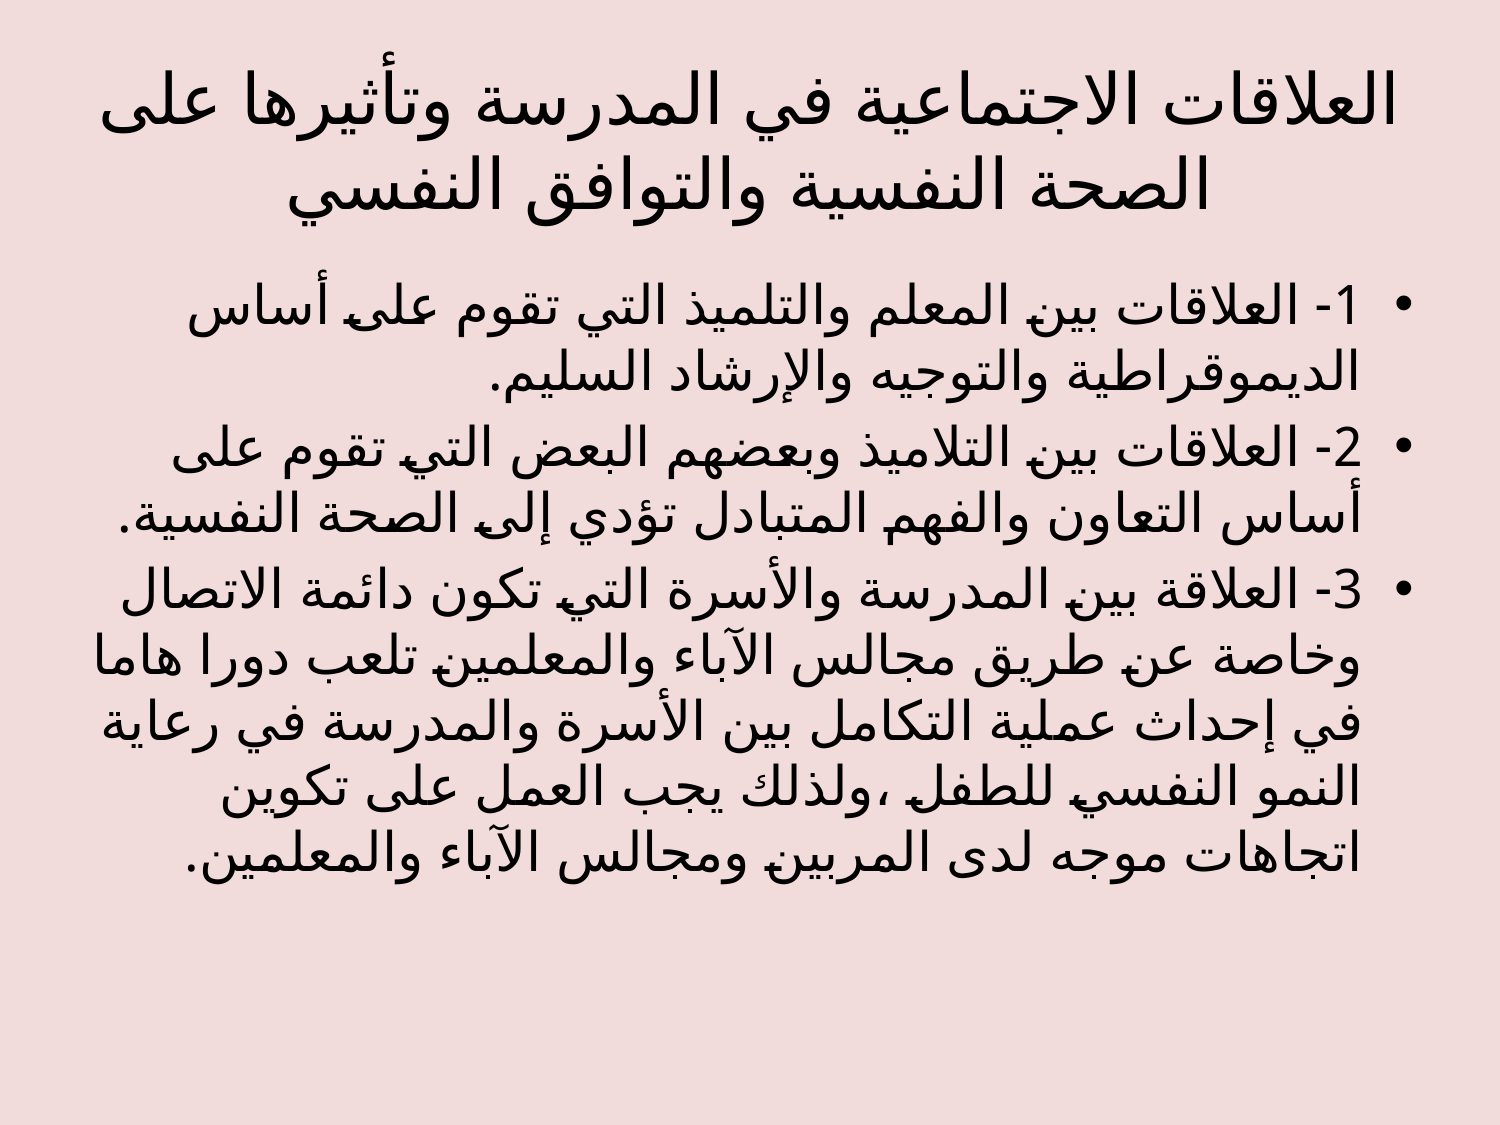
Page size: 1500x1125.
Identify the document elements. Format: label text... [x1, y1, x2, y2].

list 1- العلاقات بين المعلم والتلميذ التي تقوم على أساس الديموقراطية والتوجيه والإرشاد السليم. 2- العلاقات بين التلاميذ وبعضهم البعض التي تقوم على أساس التعاون والفهم المتبادل تؤدي إلى الصحة النفسية. 3- العلاقة بين المدرسة والأسرة التي تكون دائمة الاتصال وخاصة عن طريق مجالس الآباء والمعلمين تلعب دورا هاما في إحداث عملية التكامل بين الأسرة والمدرسة في رعاية النمو النفسي للطفل ،ولذلك يجب العمل على تكوين اتجاهات موجه لدى المربين ومجالس الآباء والمعلمين. [75, 262, 1425, 1005]
title العلاقات الاجتماعية في المدرسة وتأثيرها على الصحة النفسية والتوافق النفسي [75, 45, 1425, 233]
